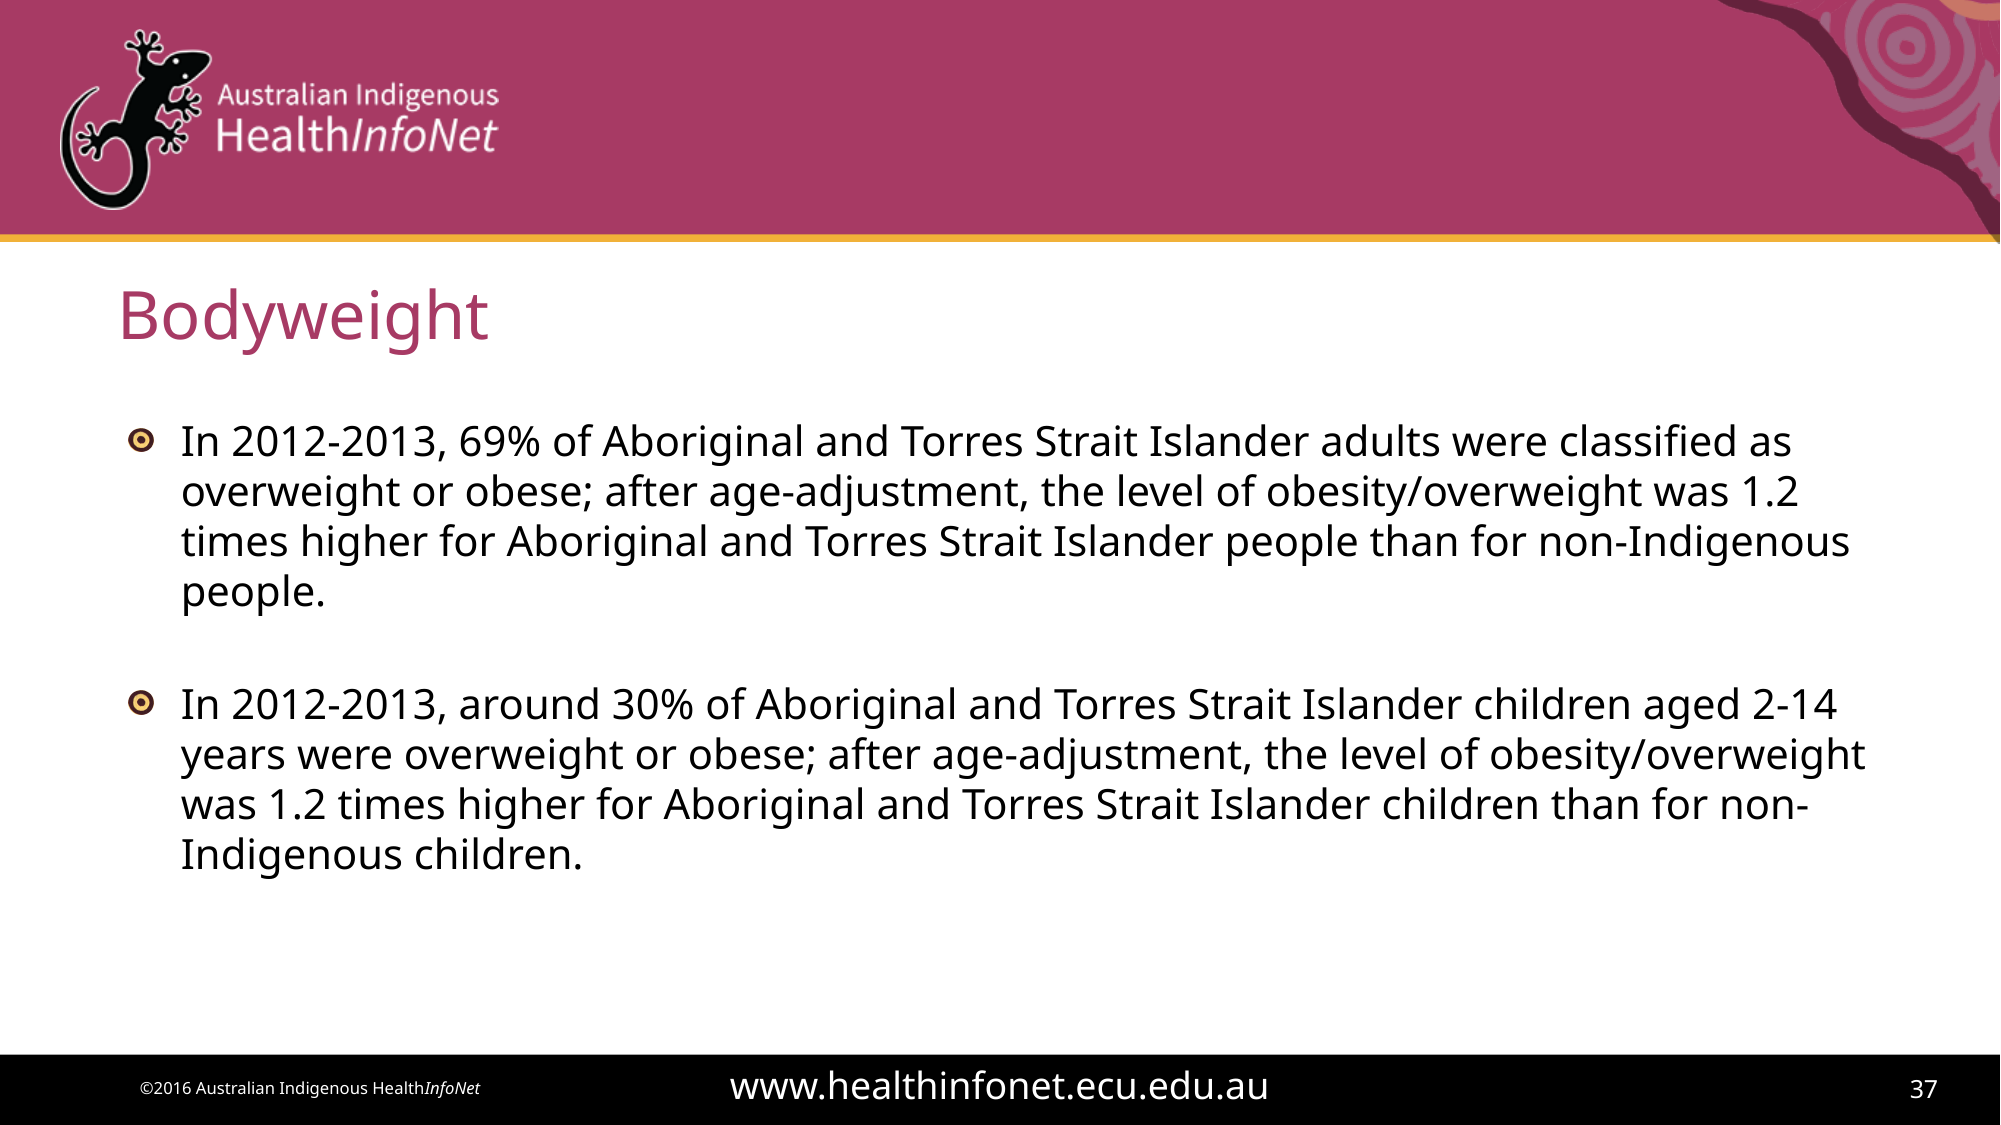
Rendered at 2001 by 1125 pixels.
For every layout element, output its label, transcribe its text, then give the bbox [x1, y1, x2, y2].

picture [60, 29, 499, 210]
picture [128, 690, 154, 715]
list In 2012-2013, 69% of Aboriginal and Torres Strait Islander adults were classified as overweight or obese; after age-adjustment, the level of obesity/overweight was 1.2 times higher for Aboriginal and Torres Strait Islander people than for non-Indigenous people. In 2012-2013, around 30% of Aboriginal and Torres Strait Islander children aged 2-14 years were overweight or obese; after age-adjustment, the level of obesity/overweight was 1.2 times higher for Aboriginal and Torres Strait Islander children than for non-Indigenous children. [99, 399, 1901, 1051]
picture [1673, 0, 2000, 279]
picture [128, 428, 154, 452]
title Bodyweight [102, 249, 1900, 375]
